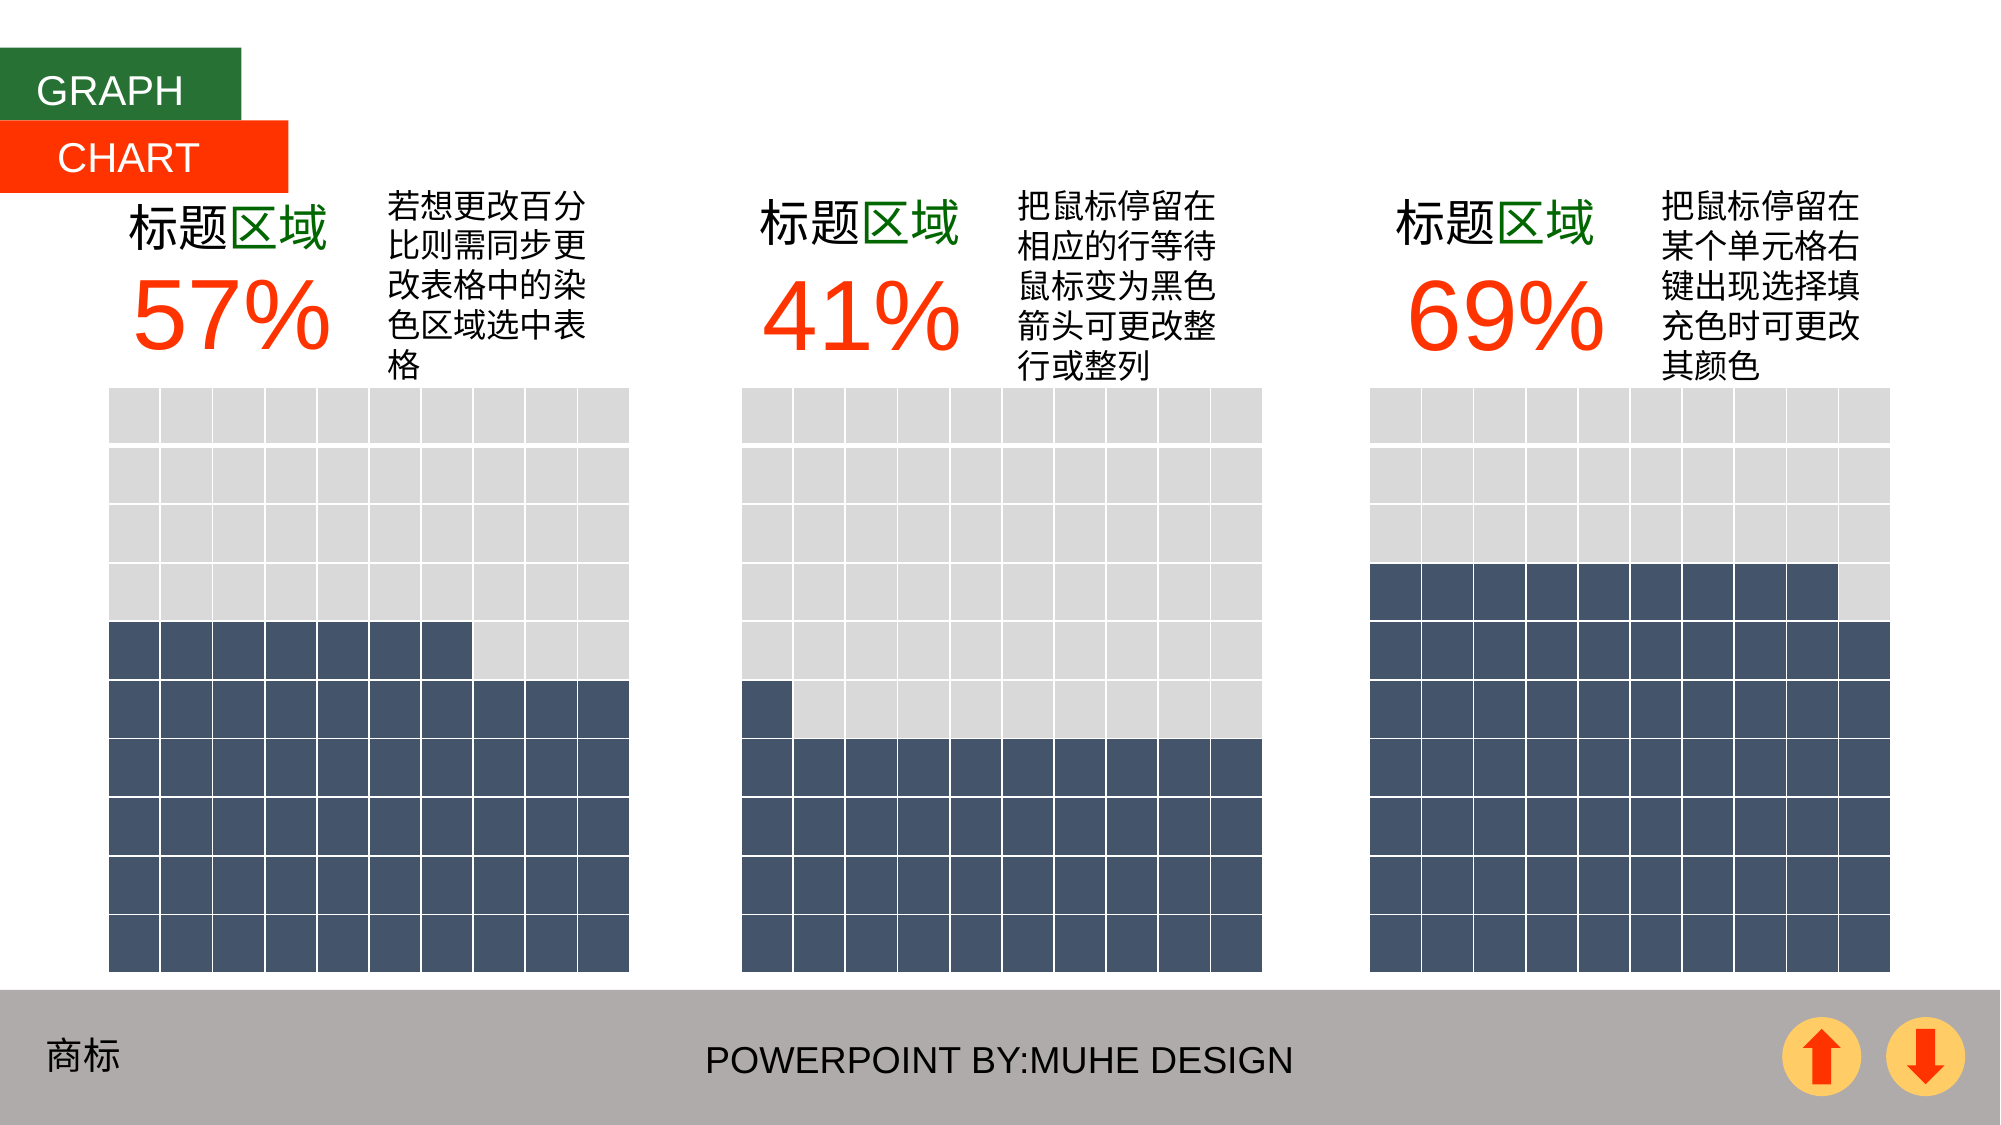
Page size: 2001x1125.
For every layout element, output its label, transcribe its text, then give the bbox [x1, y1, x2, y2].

table_cell [1370, 448, 1421, 503]
text_box 把鼠标停留在某个单元格右键出现选择填充色时可更改其颜色 [1646, 178, 1877, 393]
table_cell [161, 915, 212, 972]
table_header [266, 388, 316, 443]
table_cell [1107, 798, 1157, 855]
table_cell [1579, 798, 1629, 855]
table_cell [742, 505, 792, 562]
table_header [1159, 393, 1210, 443]
table_cell [1787, 739, 1838, 796]
table_cell [951, 857, 1001, 914]
table_cell [109, 798, 159, 855]
table_cell [1211, 564, 1262, 620]
table_cell [1787, 622, 1838, 679]
table_cell [1055, 739, 1105, 796]
table_cell [1839, 798, 1890, 855]
table_cell [1631, 798, 1681, 855]
table_cell [1107, 915, 1157, 972]
table_cell [266, 798, 316, 855]
table_cell [1579, 857, 1629, 914]
table_cell [951, 681, 1001, 738]
table_header [1370, 388, 1421, 443]
text_box 69% [1391, 242, 1640, 378]
table_cell [1474, 798, 1525, 855]
table_cell [161, 798, 212, 855]
table_cell [422, 857, 472, 914]
table_cell [474, 622, 524, 679]
table_cell [1787, 448, 1838, 503]
table_cell [1787, 915, 1838, 972]
table_cell [474, 448, 524, 503]
table_cell [1839, 681, 1890, 738]
table_cell [526, 739, 577, 796]
table_cell [318, 798, 368, 855]
table_cell [266, 622, 316, 679]
text_box CHART [42, 123, 235, 189]
table_cell [1735, 915, 1786, 972]
table_cell [1370, 505, 1421, 562]
table_cell [898, 798, 949, 855]
table_cell [526, 915, 577, 972]
table_cell [370, 564, 420, 620]
table_cell [1003, 564, 1053, 620]
table_cell [422, 622, 472, 679]
table_cell [1003, 739, 1053, 796]
table_cell [846, 681, 897, 738]
table_cell [161, 739, 212, 796]
table_cell [1422, 915, 1473, 972]
text_box 若想更改百分比则需同步更改表格中的染色区域选中表格 [372, 177, 603, 392]
table_cell [266, 857, 316, 914]
table_cell [742, 739, 792, 796]
table_cell [1683, 857, 1733, 914]
table_cell [1683, 505, 1733, 562]
table_cell [474, 915, 524, 972]
table_cell [1787, 681, 1838, 738]
table_cell [109, 622, 159, 679]
table_cell [1787, 798, 1838, 855]
table_cell [266, 681, 316, 738]
table_cell [951, 622, 1001, 679]
table_cell [1211, 798, 1262, 855]
table_header [526, 392, 577, 443]
table_cell [1631, 857, 1681, 914]
table_cell [578, 681, 629, 738]
table_cell [1735, 739, 1786, 796]
table_cell [1787, 857, 1838, 914]
table_cell [794, 505, 844, 562]
table_cell [318, 857, 368, 914]
table_cell [1683, 681, 1733, 738]
table_cell [474, 681, 524, 738]
table_header [1839, 388, 1890, 443]
table_cell [1211, 448, 1262, 503]
table_cell [1474, 622, 1525, 679]
table_cell [1631, 915, 1681, 972]
table_cell [1422, 739, 1473, 796]
table_cell [1159, 505, 1210, 562]
table_cell [578, 857, 629, 914]
table_cell [1579, 505, 1629, 562]
table_cell [1839, 564, 1890, 620]
table_cell [898, 915, 949, 972]
table_cell [1422, 857, 1473, 914]
table_cell [422, 681, 472, 738]
table_header [213, 388, 264, 443]
table_cell [1631, 622, 1681, 679]
table_cell [951, 448, 1001, 503]
table_header [1055, 393, 1105, 443]
table_cell [1631, 448, 1681, 503]
text_box 41% [748, 242, 997, 378]
table_cell [742, 798, 792, 855]
table_cell [1631, 564, 1681, 620]
table_cell [1839, 857, 1890, 914]
table_cell [318, 564, 368, 620]
table_cell [794, 622, 844, 679]
table_cell [1055, 915, 1105, 972]
table_cell [474, 505, 524, 562]
table_cell [1527, 505, 1577, 562]
text_box 57% [117, 241, 366, 377]
table_header [1211, 388, 1262, 443]
table_cell [1839, 739, 1890, 796]
table_cell [161, 448, 212, 503]
table_cell [1055, 622, 1105, 679]
table_cell [1474, 681, 1525, 738]
table_cell [1211, 622, 1262, 679]
table_cell [474, 857, 524, 914]
table_cell [213, 857, 264, 914]
table_cell [422, 448, 472, 503]
table_cell [318, 915, 368, 972]
table_cell [213, 505, 264, 562]
table_cell [161, 622, 212, 679]
table_cell [318, 681, 368, 738]
table_cell [526, 448, 577, 503]
table_cell [213, 448, 264, 503]
table_header [474, 392, 524, 443]
table_cell [794, 857, 844, 914]
table_cell [1107, 505, 1157, 562]
table_cell [742, 915, 792, 972]
table_cell [578, 798, 629, 855]
table_cell [951, 798, 1001, 855]
table_cell [213, 798, 264, 855]
table_cell [266, 505, 316, 562]
table_cell [742, 857, 792, 914]
table_cell [161, 857, 212, 914]
table_cell [526, 564, 577, 620]
table_cell [846, 798, 897, 855]
table_header [109, 388, 159, 443]
table_cell [742, 448, 792, 503]
table_cell [1735, 857, 1786, 914]
table_cell [1003, 448, 1053, 503]
table_cell [578, 448, 629, 503]
table_cell [318, 739, 368, 796]
table_cell [422, 798, 472, 855]
table_cell [1003, 915, 1053, 972]
table_header [1422, 388, 1473, 443]
table_cell [1579, 915, 1629, 972]
table_cell [1107, 448, 1157, 503]
table_cell [109, 564, 159, 620]
table_cell [1055, 448, 1105, 503]
table_cell [1107, 622, 1157, 679]
table_cell [370, 798, 420, 855]
table_cell [1055, 564, 1105, 620]
table_header [318, 388, 368, 443]
table_cell [474, 798, 524, 855]
table_cell [213, 915, 264, 972]
table_cell [422, 915, 472, 972]
table_cell [526, 681, 577, 738]
table_cell [1735, 622, 1786, 679]
table_cell [1735, 681, 1786, 738]
table_cell [1631, 505, 1681, 562]
table_cell [1211, 857, 1262, 914]
table_cell [109, 681, 159, 738]
table_cell [266, 739, 316, 796]
table_cell [526, 798, 577, 855]
table_cell [1527, 564, 1577, 620]
table_header [1579, 388, 1629, 443]
table_cell [1422, 505, 1473, 562]
table_cell [1474, 857, 1525, 914]
table_header [161, 388, 212, 443]
table_cell [213, 681, 264, 738]
table_cell [1839, 505, 1890, 562]
table_cell [898, 448, 949, 503]
table_cell [1159, 739, 1210, 796]
text_box GRAPH [21, 56, 226, 122]
table_cell [1003, 798, 1053, 855]
table_header [742, 388, 792, 443]
table_cell [109, 857, 159, 914]
table_cell [794, 915, 844, 972]
table_cell [578, 505, 629, 562]
table_cell [898, 857, 949, 914]
table_header [951, 388, 1001, 443]
table_cell [474, 739, 524, 796]
table_cell [370, 505, 420, 562]
table_cell [1159, 681, 1210, 738]
table_cell [898, 505, 949, 562]
table_cell [370, 448, 420, 503]
table_cell [1631, 681, 1681, 738]
table_cell [161, 681, 212, 738]
table_cell [370, 622, 420, 679]
table_cell [1211, 681, 1262, 738]
table_cell [578, 739, 629, 796]
table_cell [318, 622, 368, 679]
table_cell [794, 564, 844, 620]
table_cell [898, 681, 949, 738]
table_cell [370, 857, 420, 914]
table_cell [1839, 448, 1890, 503]
table_cell [1787, 505, 1838, 562]
table_cell [1055, 857, 1105, 914]
table_cell [1003, 505, 1053, 562]
table_cell [1579, 681, 1629, 738]
table_cell [266, 448, 316, 503]
table_cell [1422, 798, 1473, 855]
table_cell [951, 915, 1001, 972]
table_cell [1527, 448, 1577, 503]
table_cell [1370, 915, 1421, 972]
table_cell [1683, 622, 1733, 679]
table_header [1631, 388, 1681, 443]
table_cell [1055, 505, 1105, 562]
table_cell [898, 739, 949, 796]
table_cell [951, 564, 1001, 620]
table_cell [1735, 564, 1786, 620]
text_box 把鼠标停留在相应的行等待鼠标变为黑色箭头可更改整行或整列 [1002, 178, 1234, 393]
table_header [1683, 393, 1733, 443]
table_cell [526, 505, 577, 562]
table_cell [1683, 448, 1733, 503]
table_cell [161, 564, 212, 620]
table_cell [318, 448, 368, 503]
table_cell [1159, 448, 1210, 503]
table_cell [1474, 915, 1525, 972]
text_box 标题区域 [1380, 183, 1634, 259]
table_cell [1370, 798, 1421, 855]
table_cell [1159, 798, 1210, 855]
table_cell [1683, 564, 1733, 620]
table_cell [794, 739, 844, 796]
table_header [1107, 393, 1157, 443]
table_cell [742, 622, 792, 679]
table_header [578, 388, 629, 443]
table_cell [109, 448, 159, 503]
table_cell [898, 564, 949, 620]
table_cell [1839, 915, 1890, 972]
table_cell [1003, 857, 1053, 914]
table_cell [1055, 798, 1105, 855]
table_cell [898, 622, 949, 679]
table_cell [318, 505, 368, 562]
table_cell [846, 915, 897, 972]
table_cell [266, 915, 316, 972]
table_cell [213, 622, 264, 679]
table_cell [1631, 739, 1681, 796]
table_cell [742, 681, 792, 738]
table_header [370, 388, 420, 443]
table_cell [1159, 564, 1210, 620]
table_cell [742, 564, 792, 620]
table_cell [1735, 505, 1786, 562]
table_header [422, 392, 472, 443]
table_cell [1474, 739, 1525, 796]
table_cell [266, 564, 316, 620]
table_header [1787, 393, 1838, 443]
text_box 标题区域 [745, 183, 999, 259]
table_cell [526, 857, 577, 914]
table_cell [422, 564, 472, 620]
table_cell [109, 915, 159, 972]
table_cell [1370, 564, 1421, 620]
text_box 标题区域 [114, 188, 368, 264]
table_cell [1422, 448, 1473, 503]
table_cell [846, 448, 897, 503]
table_cell [1735, 798, 1786, 855]
table_cell [1579, 739, 1629, 796]
table_cell [1787, 564, 1838, 620]
table_header [1527, 388, 1577, 443]
table_cell [1683, 739, 1733, 796]
table_cell [1370, 622, 1421, 679]
table_cell [1055, 681, 1105, 738]
table_cell [794, 681, 844, 738]
table_cell [1683, 798, 1733, 855]
table_cell [1370, 857, 1421, 914]
table_cell [1579, 448, 1629, 503]
table_cell [109, 505, 159, 562]
table_cell [1211, 915, 1262, 972]
table_cell [578, 915, 629, 972]
table_cell [846, 622, 897, 679]
table_cell [951, 505, 1001, 562]
table_cell [1474, 505, 1525, 562]
table_cell [109, 739, 159, 796]
table_cell [578, 622, 629, 679]
table_cell [1107, 857, 1157, 914]
table_cell [794, 798, 844, 855]
table_cell [370, 739, 420, 796]
table_header [898, 388, 949, 443]
table_cell [1839, 622, 1890, 679]
table_cell [161, 505, 212, 562]
table_cell [1107, 681, 1157, 738]
table_cell [1527, 681, 1577, 738]
table_cell [1211, 739, 1262, 796]
table_cell [213, 564, 264, 620]
table_cell [213, 739, 264, 796]
table_cell [1003, 622, 1053, 679]
table_cell [1527, 622, 1577, 679]
table_cell [1211, 505, 1262, 562]
table_cell [1159, 622, 1210, 679]
table_header [1474, 388, 1525, 443]
table_cell [846, 739, 897, 796]
table_cell [1579, 564, 1629, 620]
table_cell [951, 739, 1001, 796]
table_cell [370, 915, 420, 972]
table_cell [1422, 622, 1473, 679]
table_cell [370, 681, 420, 738]
table_cell [526, 622, 577, 679]
table_header [1735, 393, 1786, 443]
table_cell [1370, 681, 1421, 738]
table_header [794, 388, 844, 443]
table_cell [1683, 915, 1733, 972]
table_cell [794, 448, 844, 503]
table_header [846, 388, 897, 443]
table_cell [1527, 857, 1577, 914]
table_cell [1159, 857, 1210, 914]
table_header [1003, 393, 1053, 443]
table_cell [1107, 739, 1157, 796]
table_cell [1527, 739, 1577, 796]
table_cell [1370, 739, 1421, 796]
table_cell [1474, 564, 1525, 620]
table_cell [1422, 564, 1473, 620]
table_cell [1159, 915, 1210, 972]
table_cell [1527, 915, 1577, 972]
table_cell [846, 564, 897, 620]
table_cell [1422, 681, 1473, 738]
table_cell [1003, 681, 1053, 738]
table_cell [422, 505, 472, 562]
table_cell [1107, 564, 1157, 620]
table_cell [1735, 448, 1786, 503]
table_cell [846, 857, 897, 914]
table_cell [1579, 622, 1629, 679]
table_cell [1474, 448, 1525, 503]
table_cell [846, 505, 897, 562]
table_cell [578, 564, 629, 620]
table_cell [474, 564, 524, 620]
table_cell [1527, 798, 1577, 855]
table_cell [422, 739, 472, 796]
